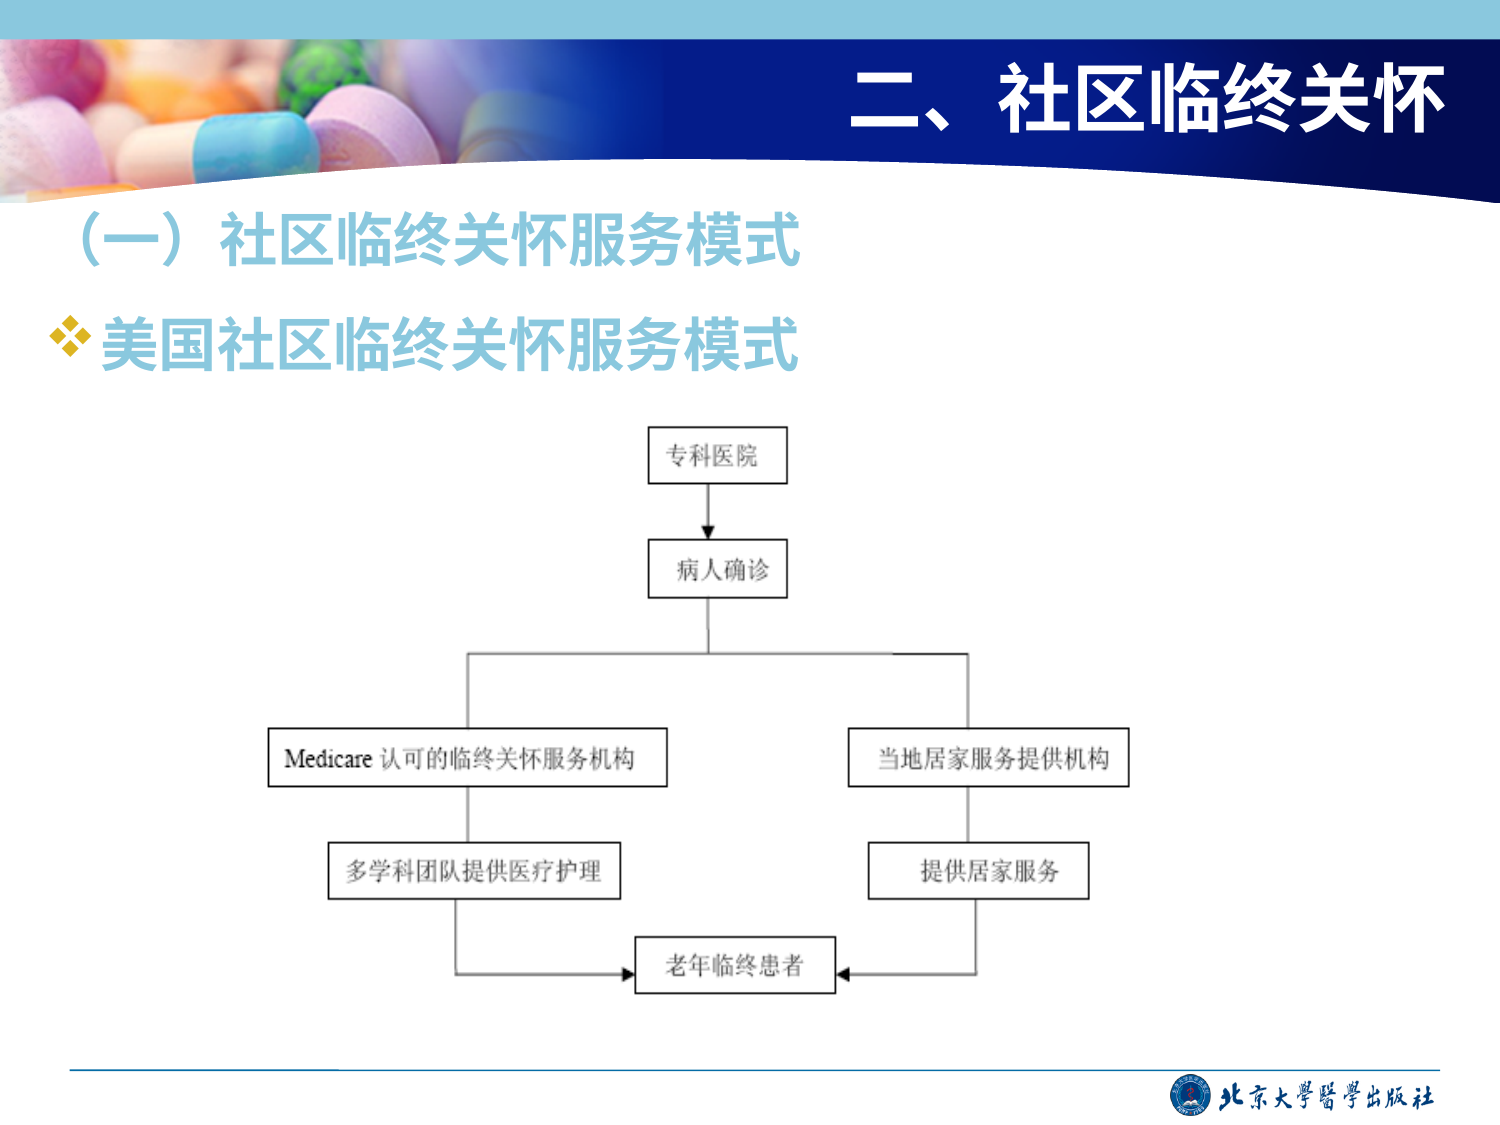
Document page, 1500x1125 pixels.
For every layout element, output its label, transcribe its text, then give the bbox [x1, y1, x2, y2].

picture [218, 385, 1194, 1048]
picture [1170, 1074, 1436, 1118]
title 二、社区临终关怀 [137, 49, 1463, 143]
list （一）社区临终关怀服务模式 美国社区临终关怀服务模式 [29, 160, 1463, 1026]
picture [0, 40, 1500, 203]
